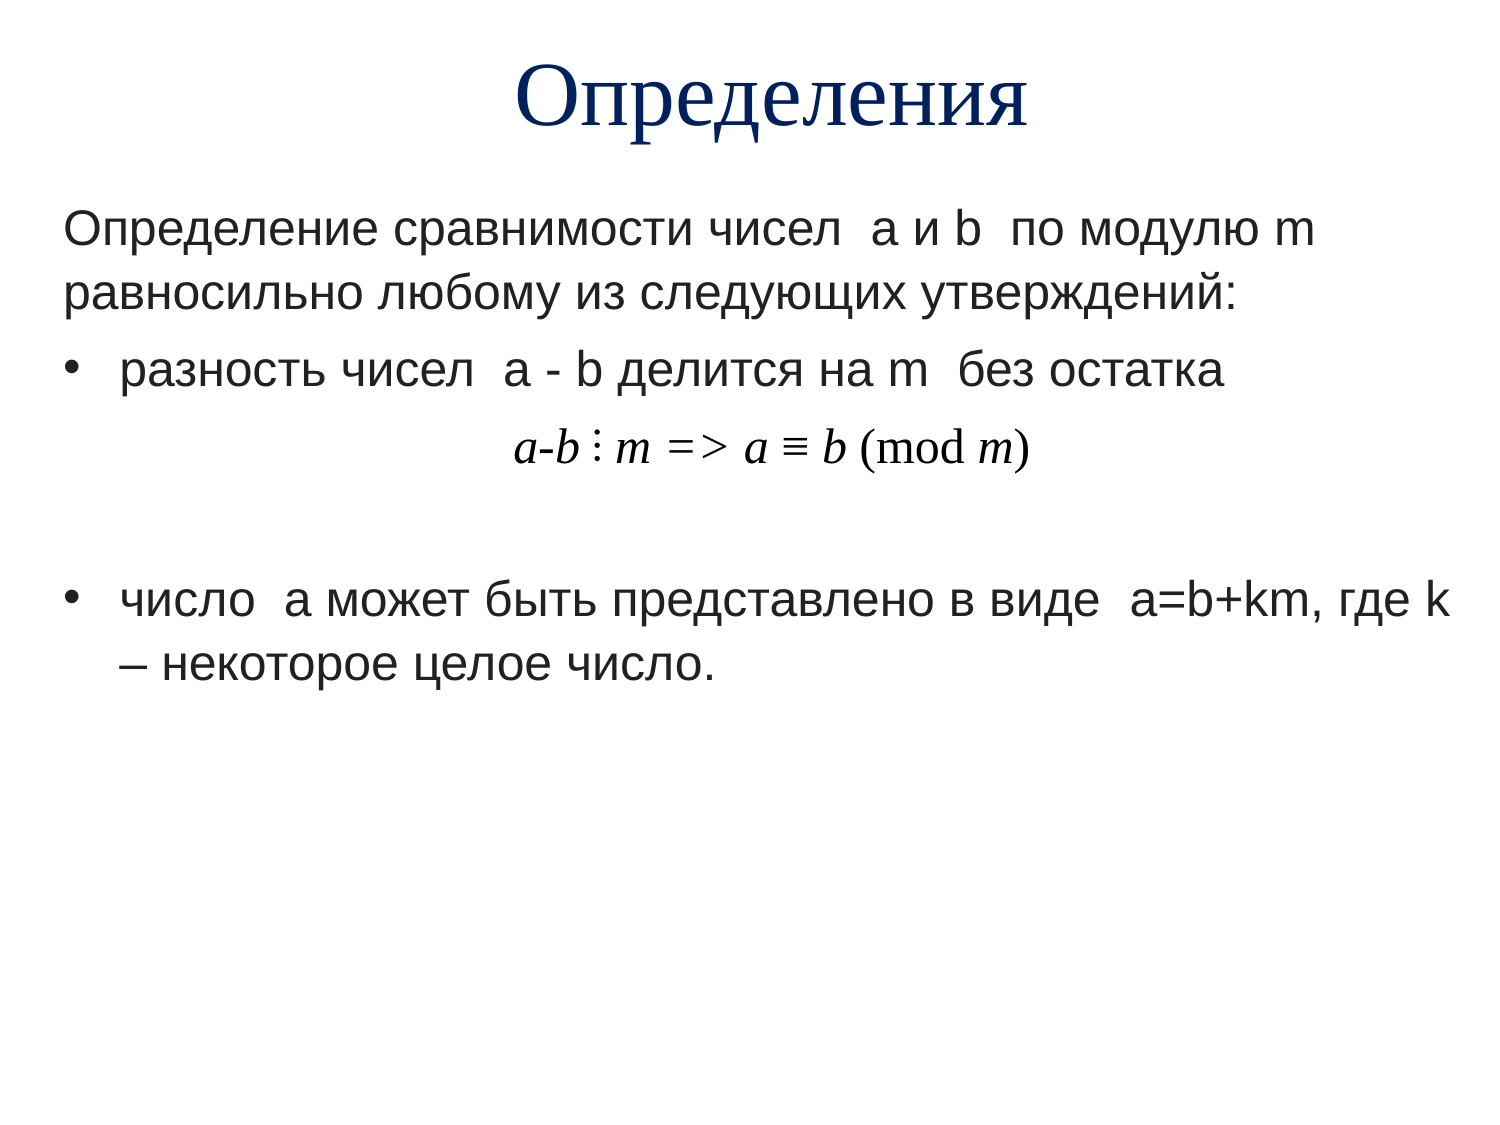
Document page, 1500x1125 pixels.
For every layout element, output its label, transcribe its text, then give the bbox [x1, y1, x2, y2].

text_box Определение сравнимости чисел a и b по модулю m равносильно любому из следующих утверждений: разность чисел a - b делится на m без остатка a-b ⋮ m => a ≡ b (mod m) число a может быть представлено в виде a=b+km, где k – некоторое целое число. [48, 183, 1496, 699]
title Определения [135, 54, 1408, 138]
